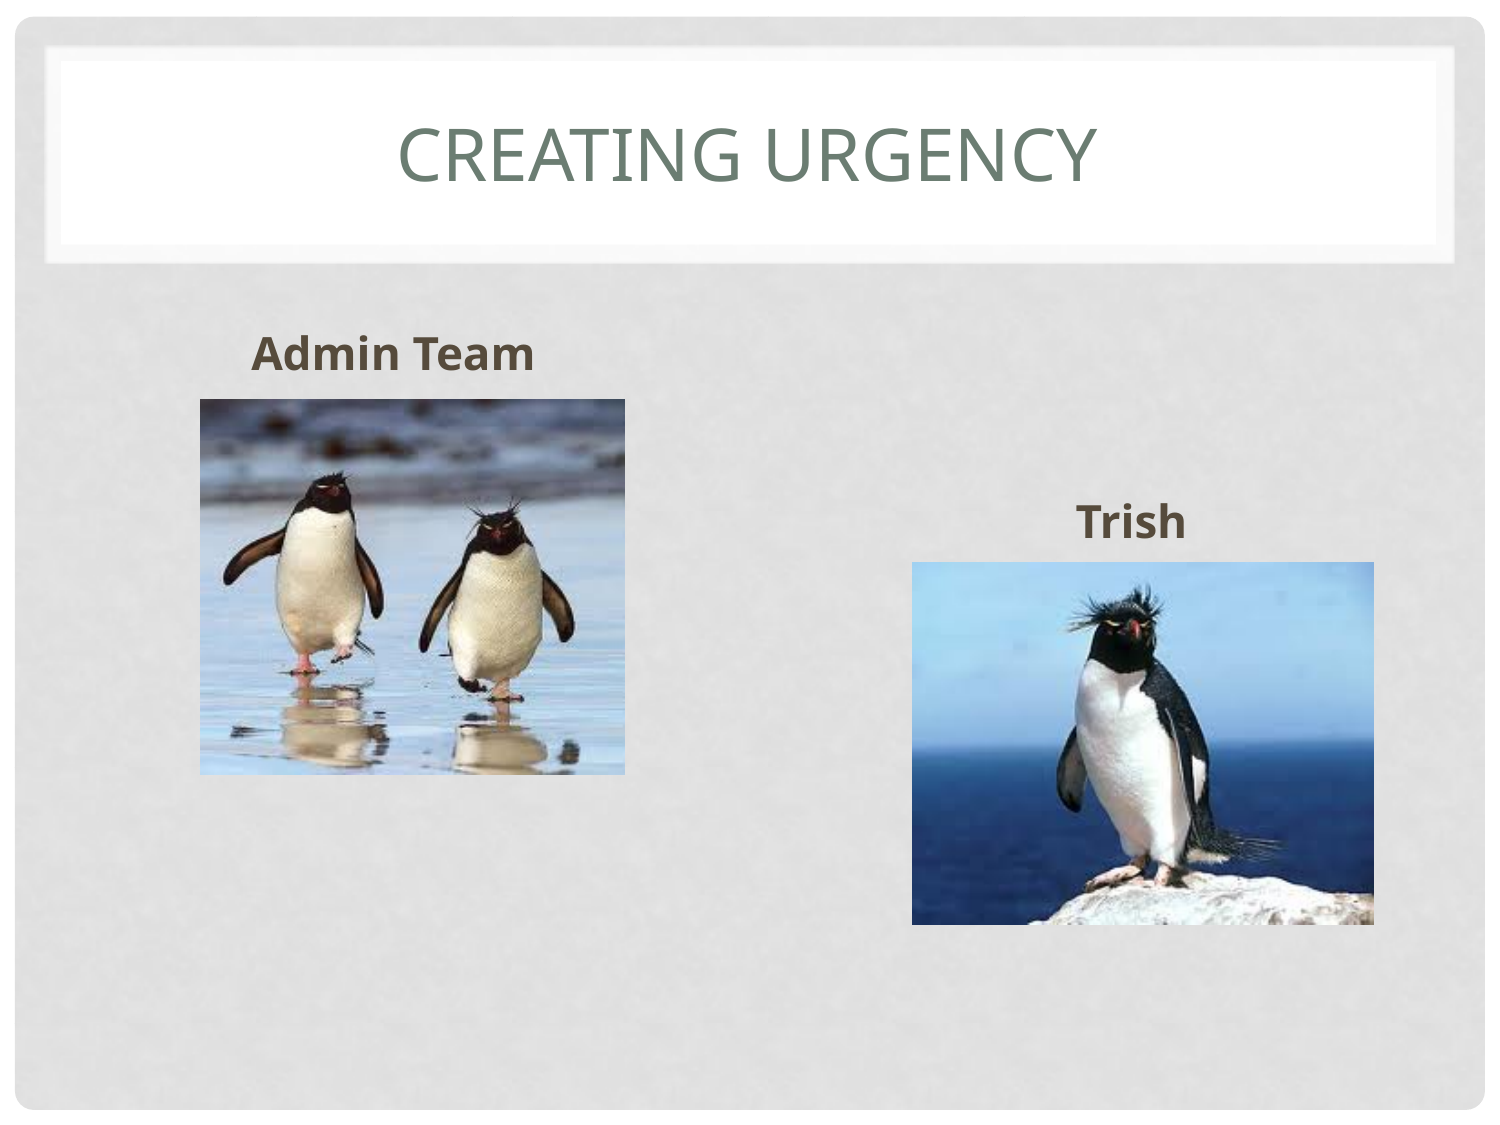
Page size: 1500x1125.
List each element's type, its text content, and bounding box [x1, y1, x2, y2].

list Trish [800, 450, 1463, 555]
list Admin Team [69, 282, 733, 388]
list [912, 562, 1374, 926]
title Creating uRGENCY [69, 66, 1425, 238]
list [199, 399, 626, 776]
